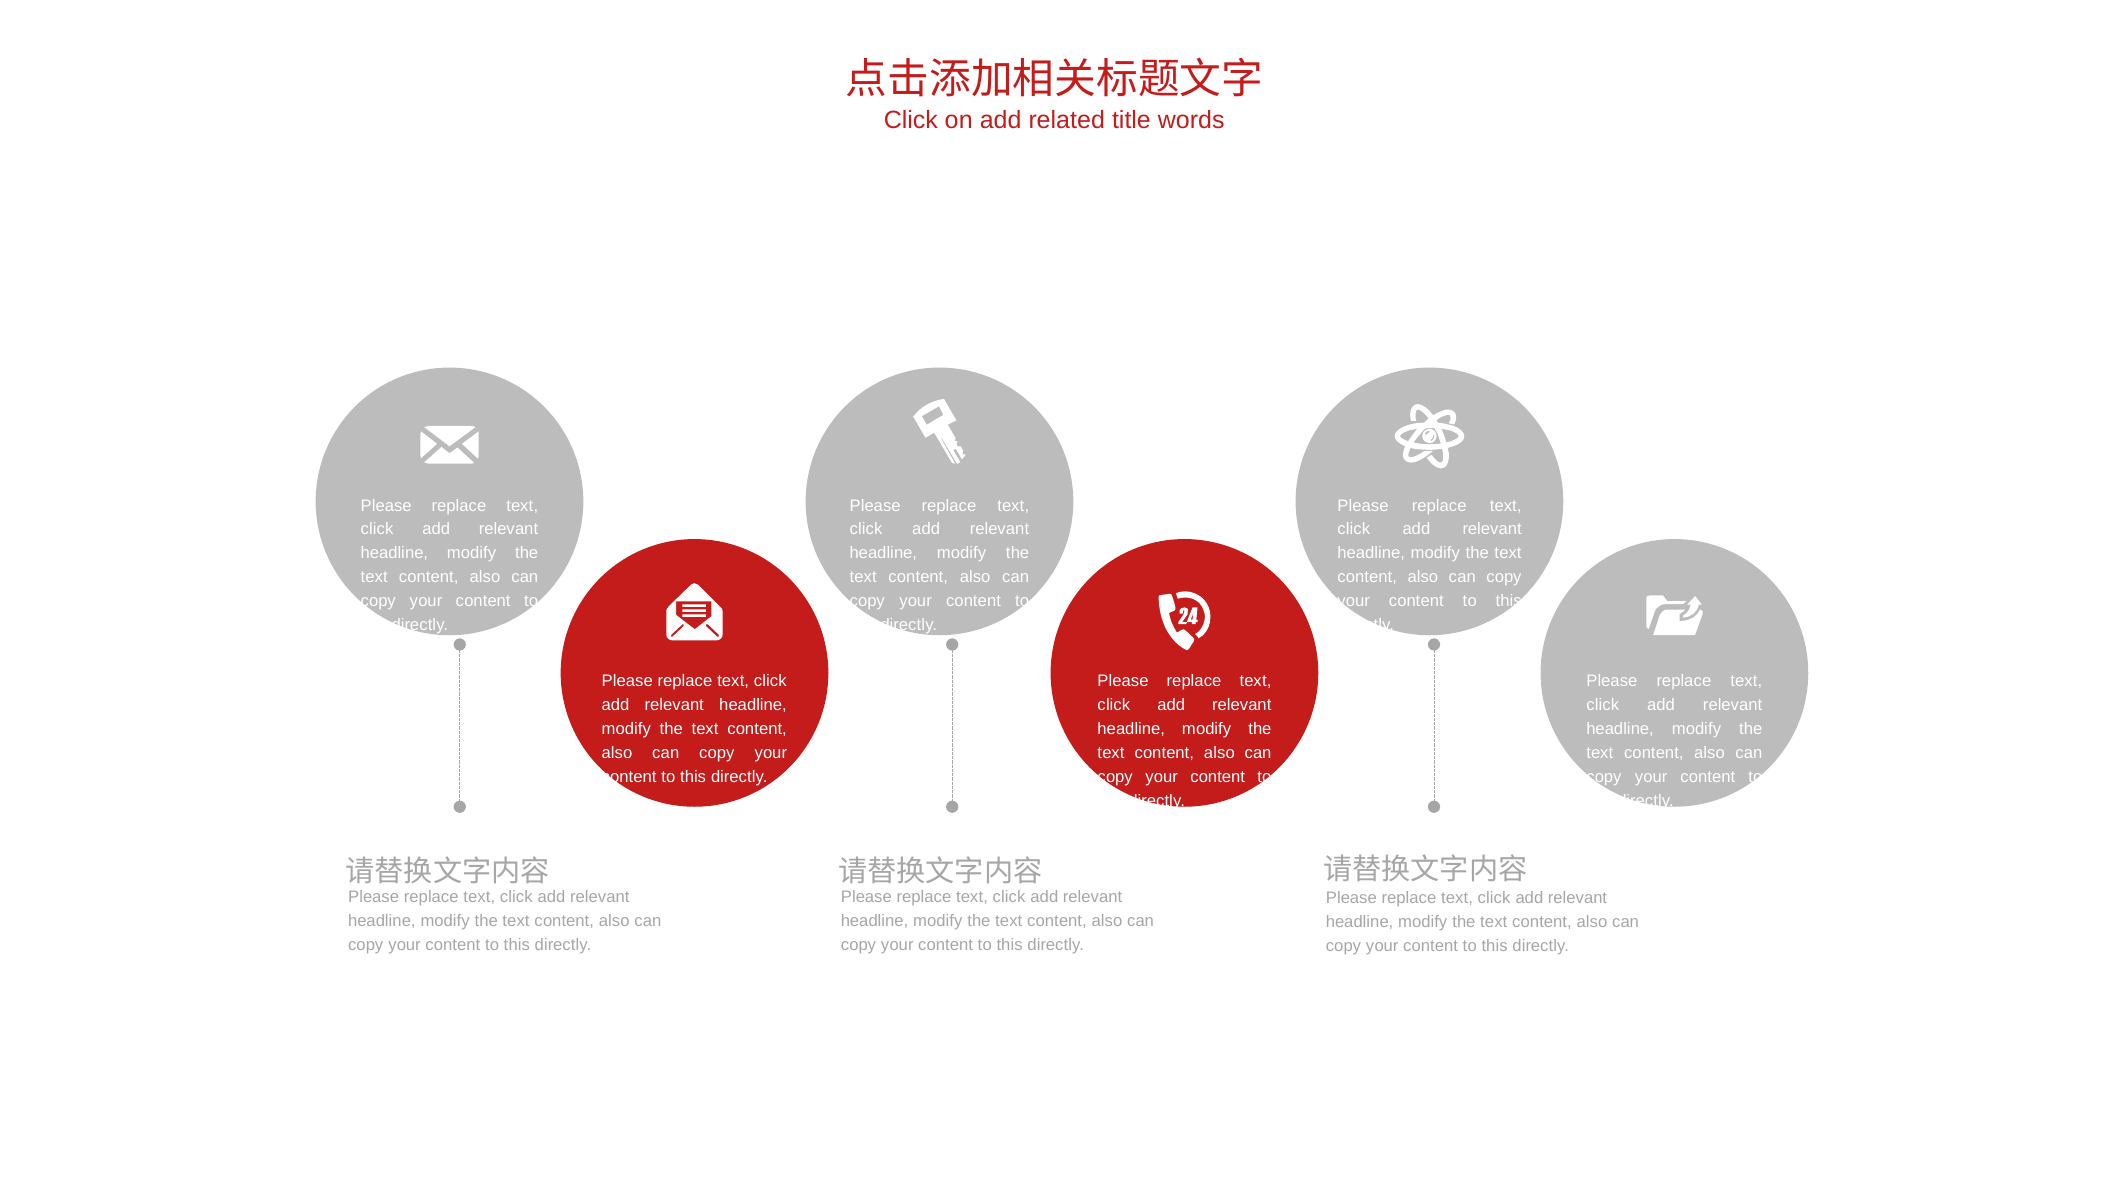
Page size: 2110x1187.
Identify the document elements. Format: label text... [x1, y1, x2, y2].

text_box 点击添加相关标题文字 [803, 44, 1307, 107]
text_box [345, 845, 693, 953]
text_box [1050, 539, 1319, 817]
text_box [838, 845, 1186, 953]
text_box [560, 539, 829, 807]
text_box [1540, 539, 1809, 817]
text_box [1295, 367, 1564, 642]
text_box Click on add related title words [864, 95, 1246, 158]
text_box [805, 367, 1074, 642]
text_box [1323, 843, 1671, 954]
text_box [315, 367, 584, 642]
